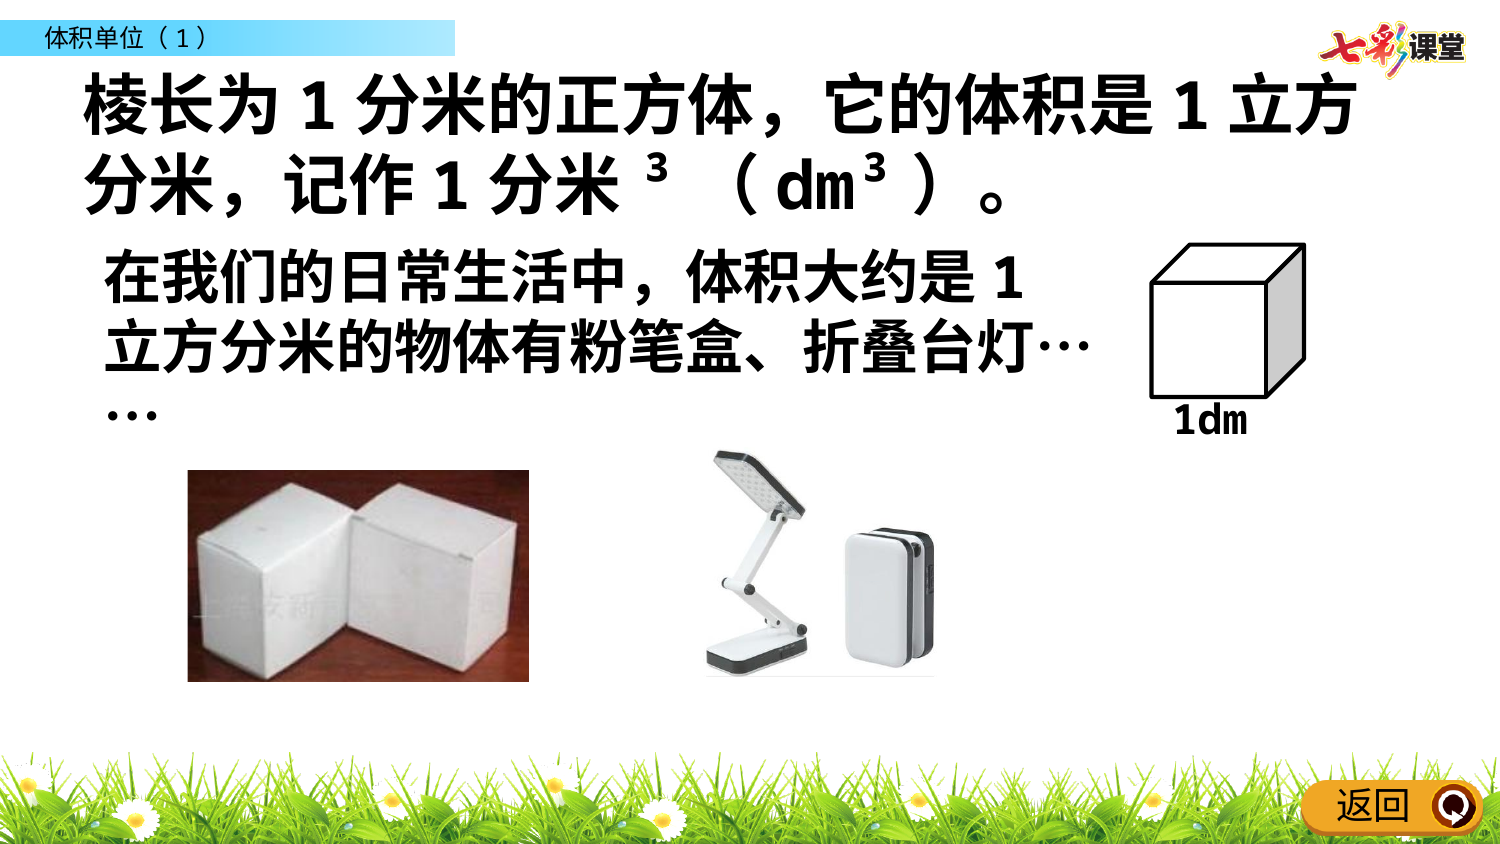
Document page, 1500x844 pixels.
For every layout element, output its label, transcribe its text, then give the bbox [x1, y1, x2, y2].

text_box 在我们的日常生活中，体积大约是1立方分米的物体有粉笔盒、折叠台灯…… [88, 232, 1109, 458]
picture [702, 447, 938, 677]
text_box [1149, 242, 1307, 400]
picture [187, 470, 530, 682]
text_box 1dm [1157, 385, 1263, 451]
picture [1316, 20, 1468, 80]
picture [0, 752, 1500, 844]
text_box 棱长为1分米的正方体，它的体积是1立方分米，记作1分米³（dm³）。 [67, 55, 1424, 231]
